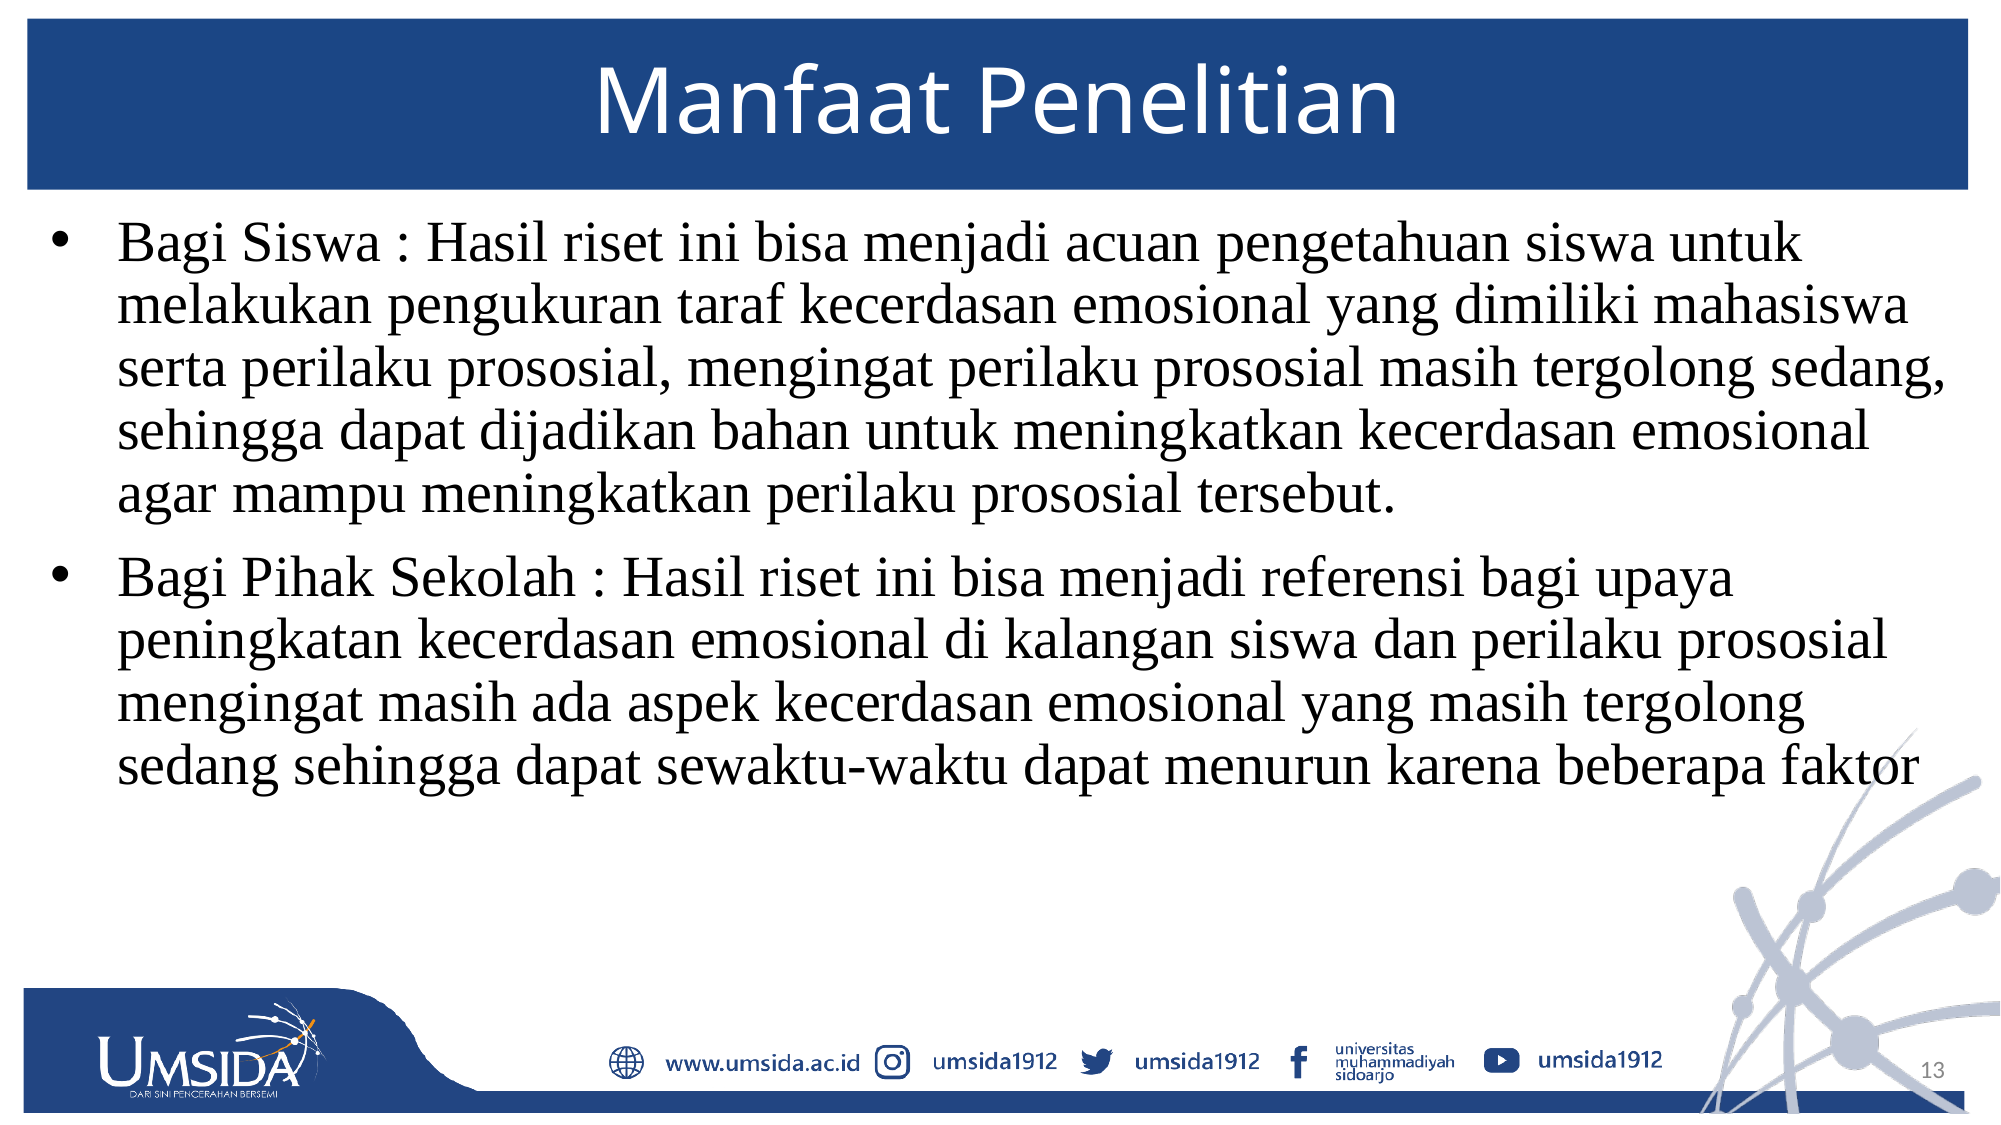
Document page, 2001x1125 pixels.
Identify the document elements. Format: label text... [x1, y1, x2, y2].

title Manfaat Penelitian [27, 18, 1969, 190]
list Bagi Siswa : Hasil riset ini bisa menjadi acuan pengetahuan siswa untuk melakukan pengukuran taraf kecerdasan emosional yang dimiliki mahasiswa serta perilaku prososial, mengingat perilaku prososial masih tergolong sedang, sehingga dapat dijadikan bahan untuk meningkatkan kecerdasan emosional agar mampu meningkatkan perilaku prososial tersebut. Bagi Pihak Sekolah : Hasil riset ini bisa menjadi referensi bagi upaya peningkatan kecerdasan emosional di kalangan siswa dan perilaku prososial mengingat masih ada aspek kecerdasan emosional yang masih tergolong sedang sehingga dapat sewaktu-waktu dapat menurun karena beberapa faktor [27, 203, 1969, 1039]
picture [23, 51, 2001, 1114]
